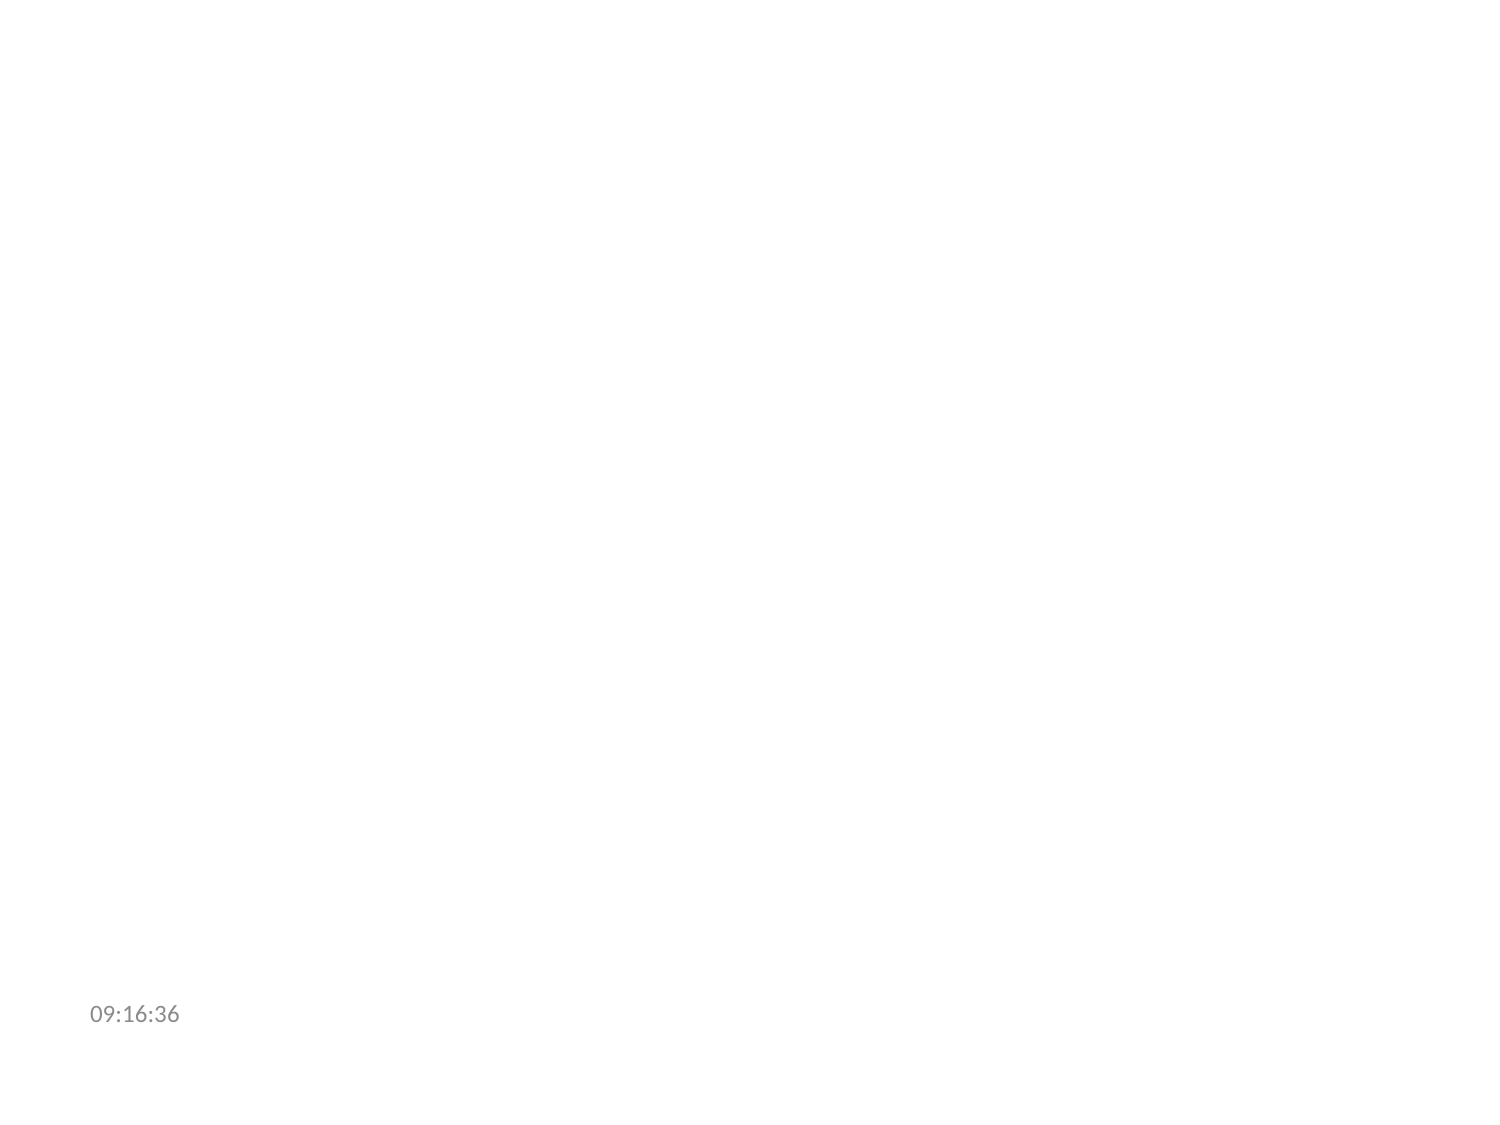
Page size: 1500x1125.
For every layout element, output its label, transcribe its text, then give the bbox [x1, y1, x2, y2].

text_box 15:35:09 [75, 982, 425, 1043]
